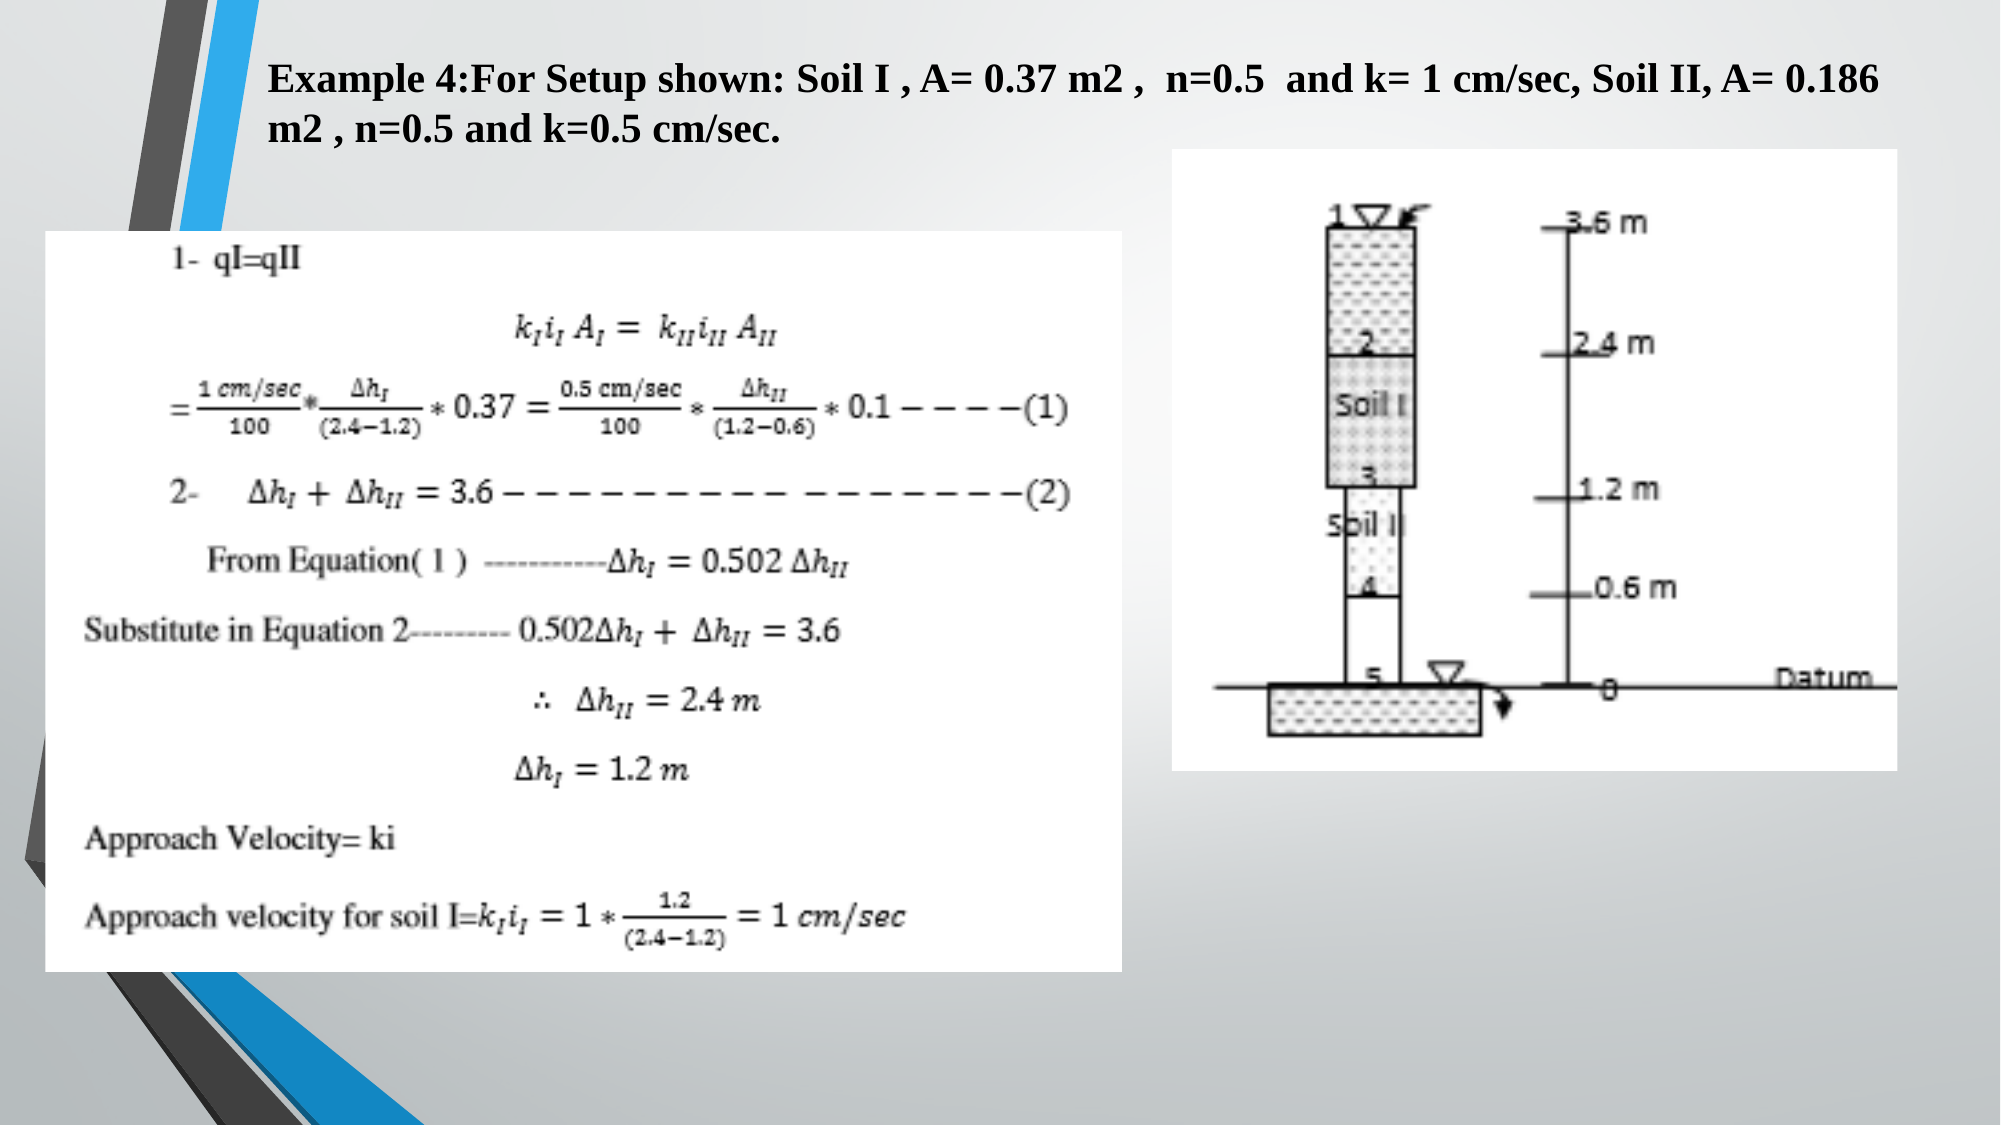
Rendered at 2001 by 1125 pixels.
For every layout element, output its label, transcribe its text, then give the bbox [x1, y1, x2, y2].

text_box Example 4:For Setup shown: Soil I , A= 0.37 m2 , n=0.5 and k= 1 cm/sec, Soil II, A= 0.186 m2 , n=0.5 and k=0.5 cm/sec. [252, 43, 1945, 159]
picture [45, 231, 1122, 972]
picture [1171, 149, 1898, 771]
